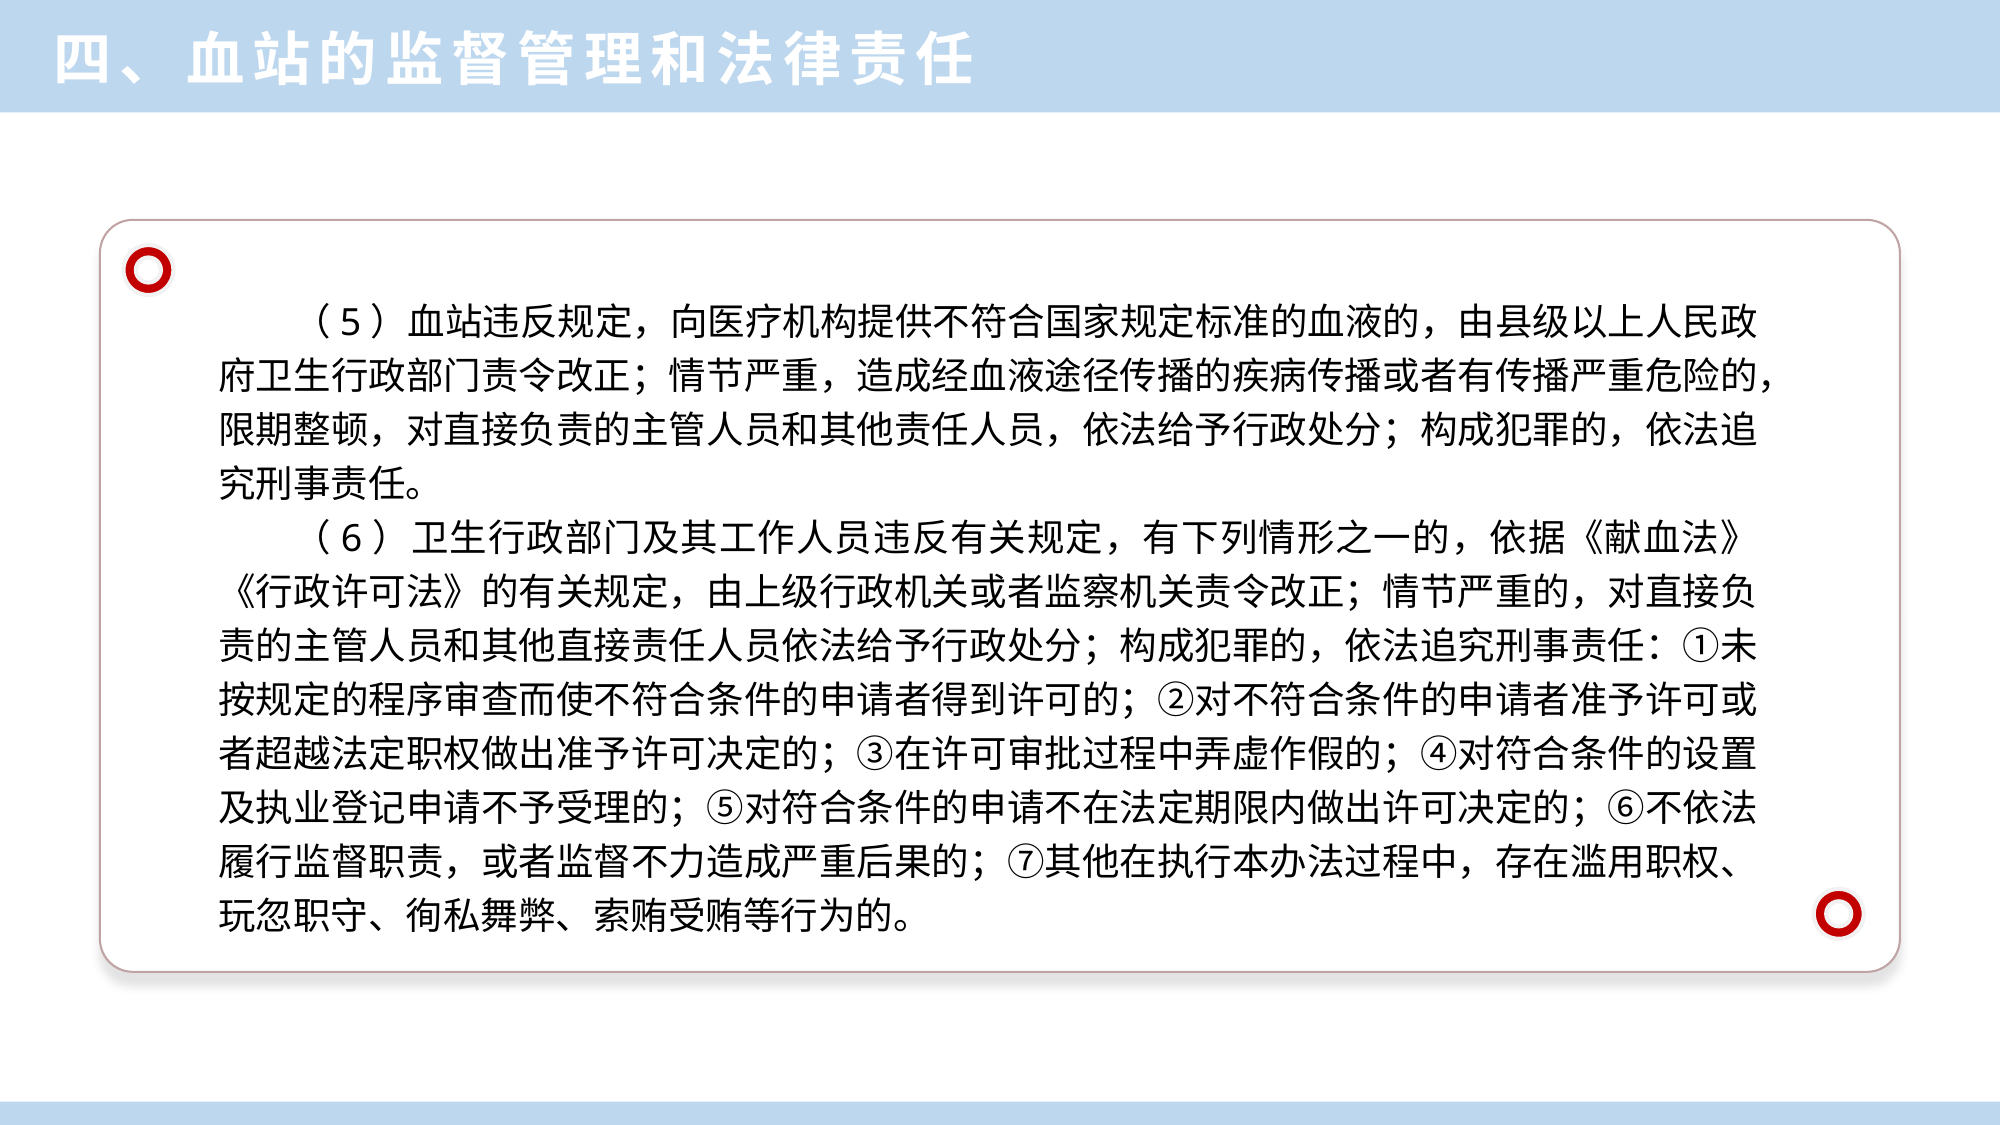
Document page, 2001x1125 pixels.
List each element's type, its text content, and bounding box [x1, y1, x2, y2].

text_box 四、血站的监督管理和法律责任 [41, 16, 987, 98]
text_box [99, 219, 1900, 972]
